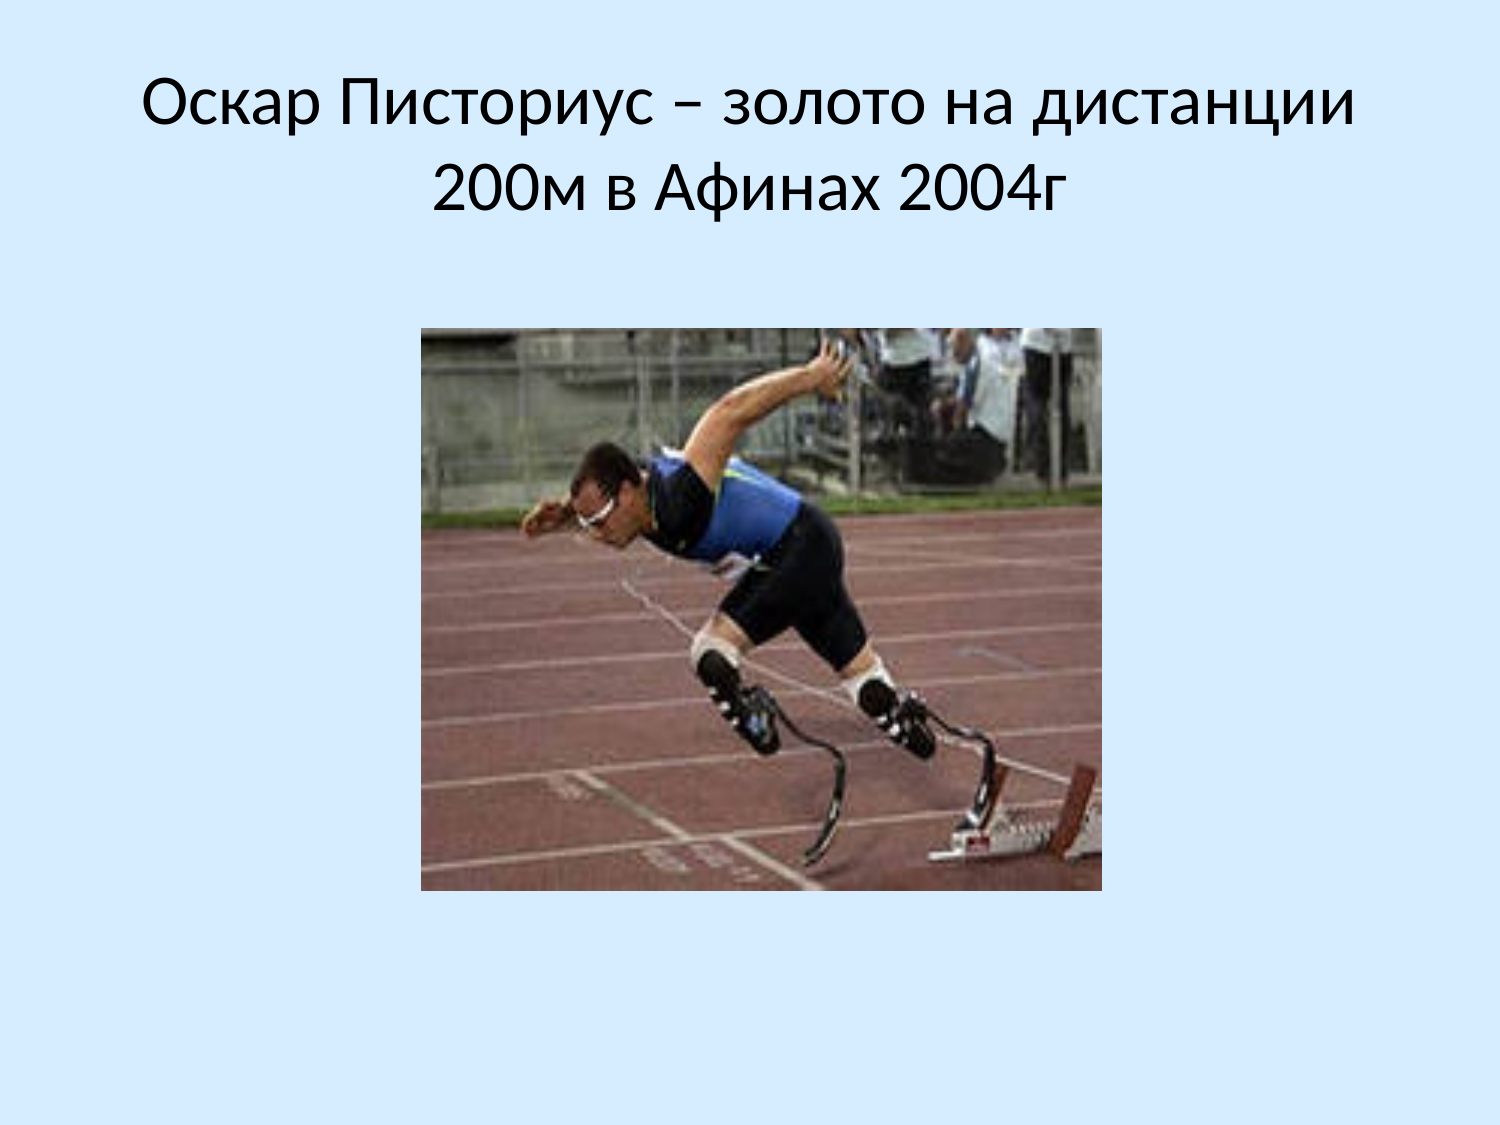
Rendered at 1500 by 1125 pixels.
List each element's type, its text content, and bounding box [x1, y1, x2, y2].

title Оскар Писториус – золото на дистанции 200м в Афинах 2004г [75, 45, 1425, 233]
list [421, 327, 1102, 891]
